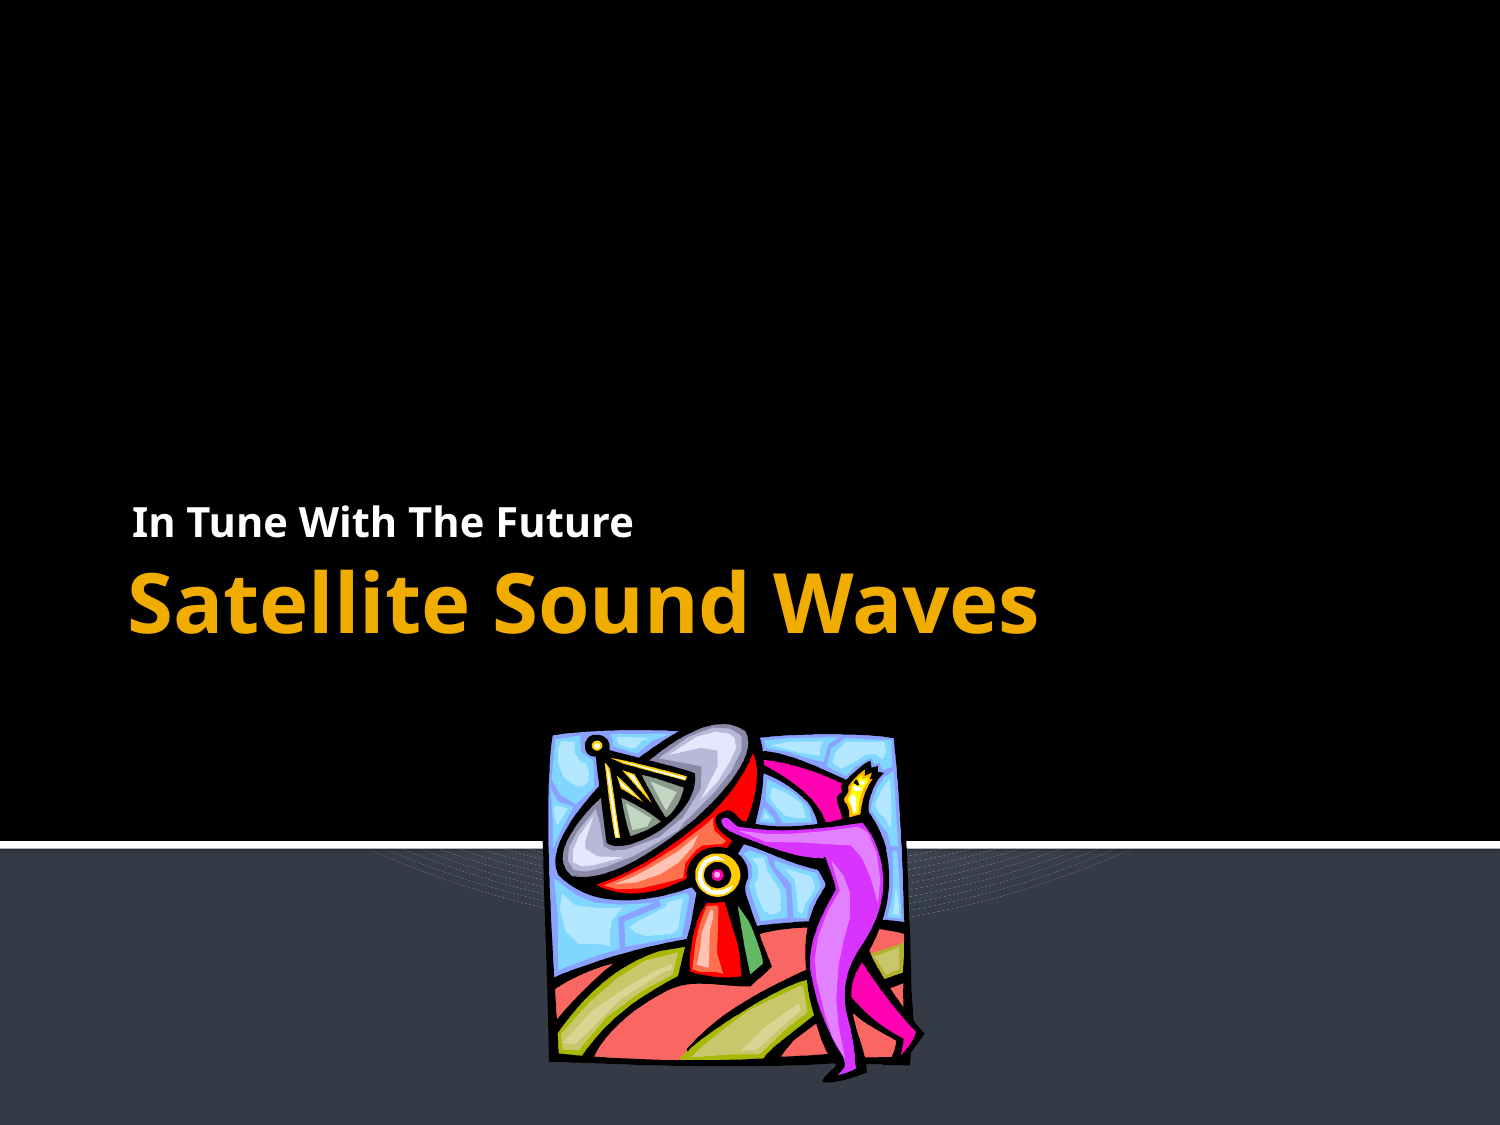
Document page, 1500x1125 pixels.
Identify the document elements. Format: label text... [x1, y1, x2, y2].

title Satellite Sound Waves [112, 550, 1438, 825]
subtitle In Tune With The Future [112, 299, 1438, 546]
picture [537, 712, 930, 1088]
